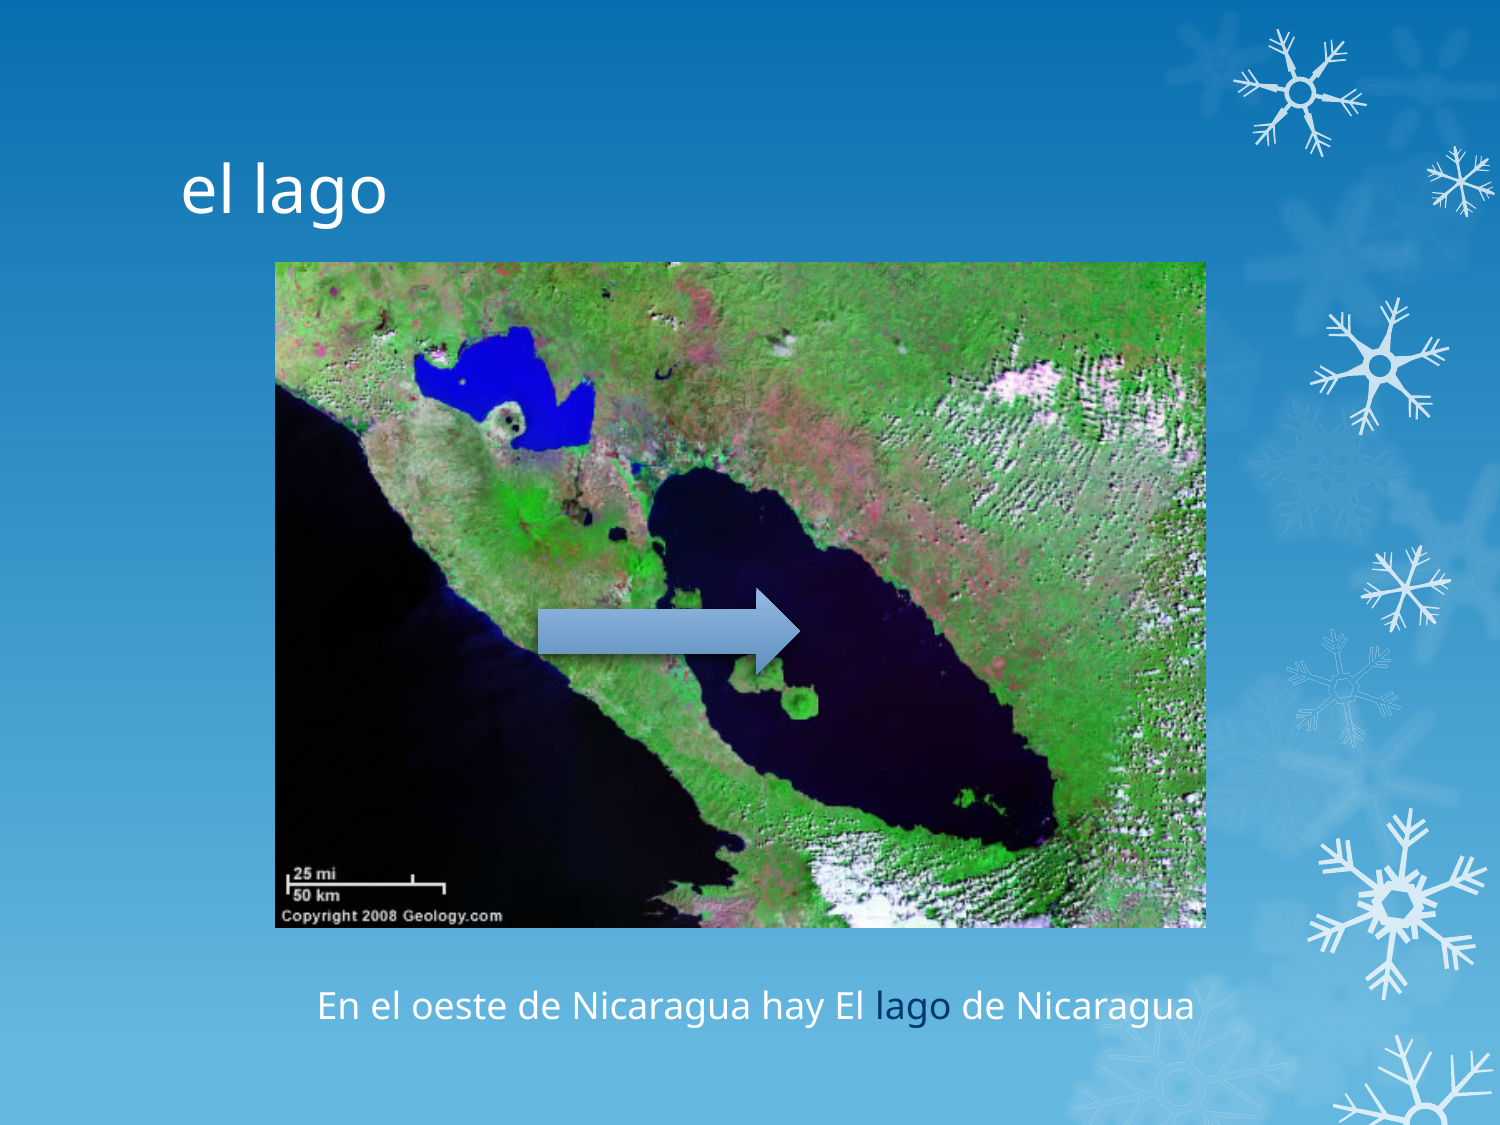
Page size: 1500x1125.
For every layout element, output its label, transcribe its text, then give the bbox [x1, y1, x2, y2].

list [274, 261, 1207, 928]
title el lago [165, 110, 1335, 263]
text_box En el oeste de Nicaragua hay El lago de Nicaragua [162, 974, 1350, 1035]
